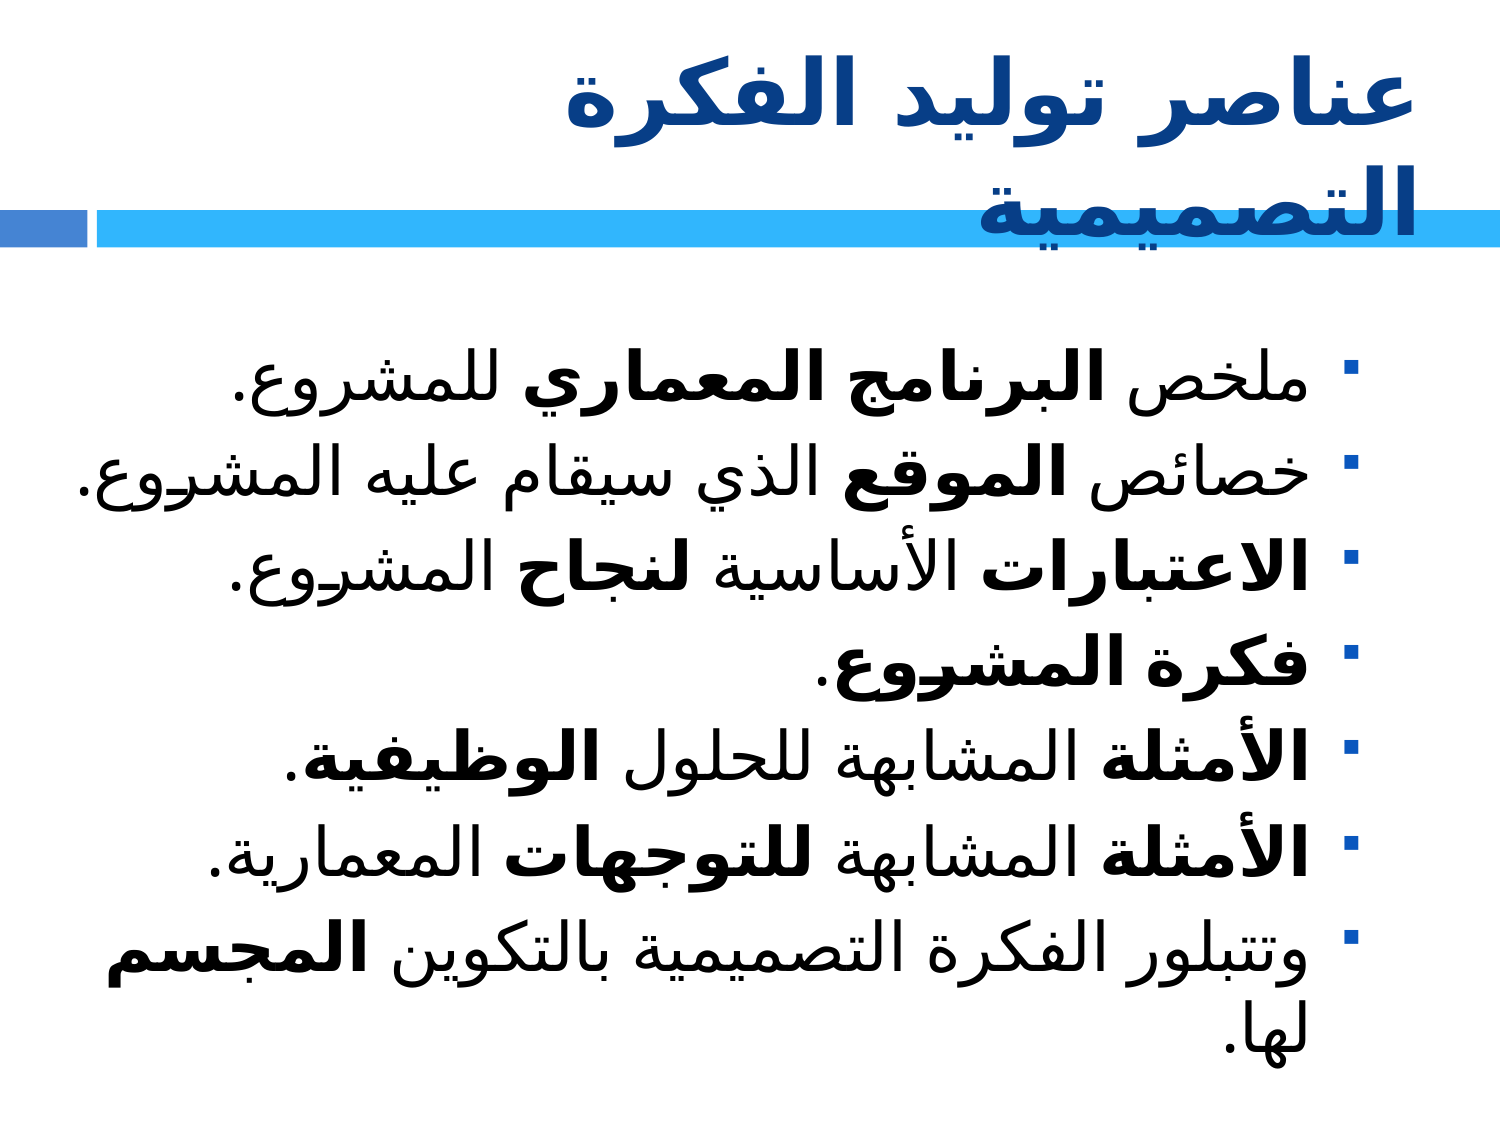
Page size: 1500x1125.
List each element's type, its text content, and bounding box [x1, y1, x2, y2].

text_box ما هي التصورات الأولية التي قد تتبادر إلى ذهنك عند سماع هذا الطلب؟ [982, 225, 1381, 237]
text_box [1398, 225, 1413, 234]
list ملخص البرنامج المعماري للمشروع. خصائص الموقع الذي سيقام عليه المشروع. الاعتبارات الأساسية لنجاح المشروع. فكرة المشروع. الأمثلة المشابهة للحلول الوظيفية. الأمثلة المشابهة للتوجهات المعمارية. وتتبلور الفكرة التصميمية بالتكوين المجسم لها. [37, 324, 1375, 1088]
title عناصر توليد الفكرة التصميمية [99, 62, 1438, 225]
